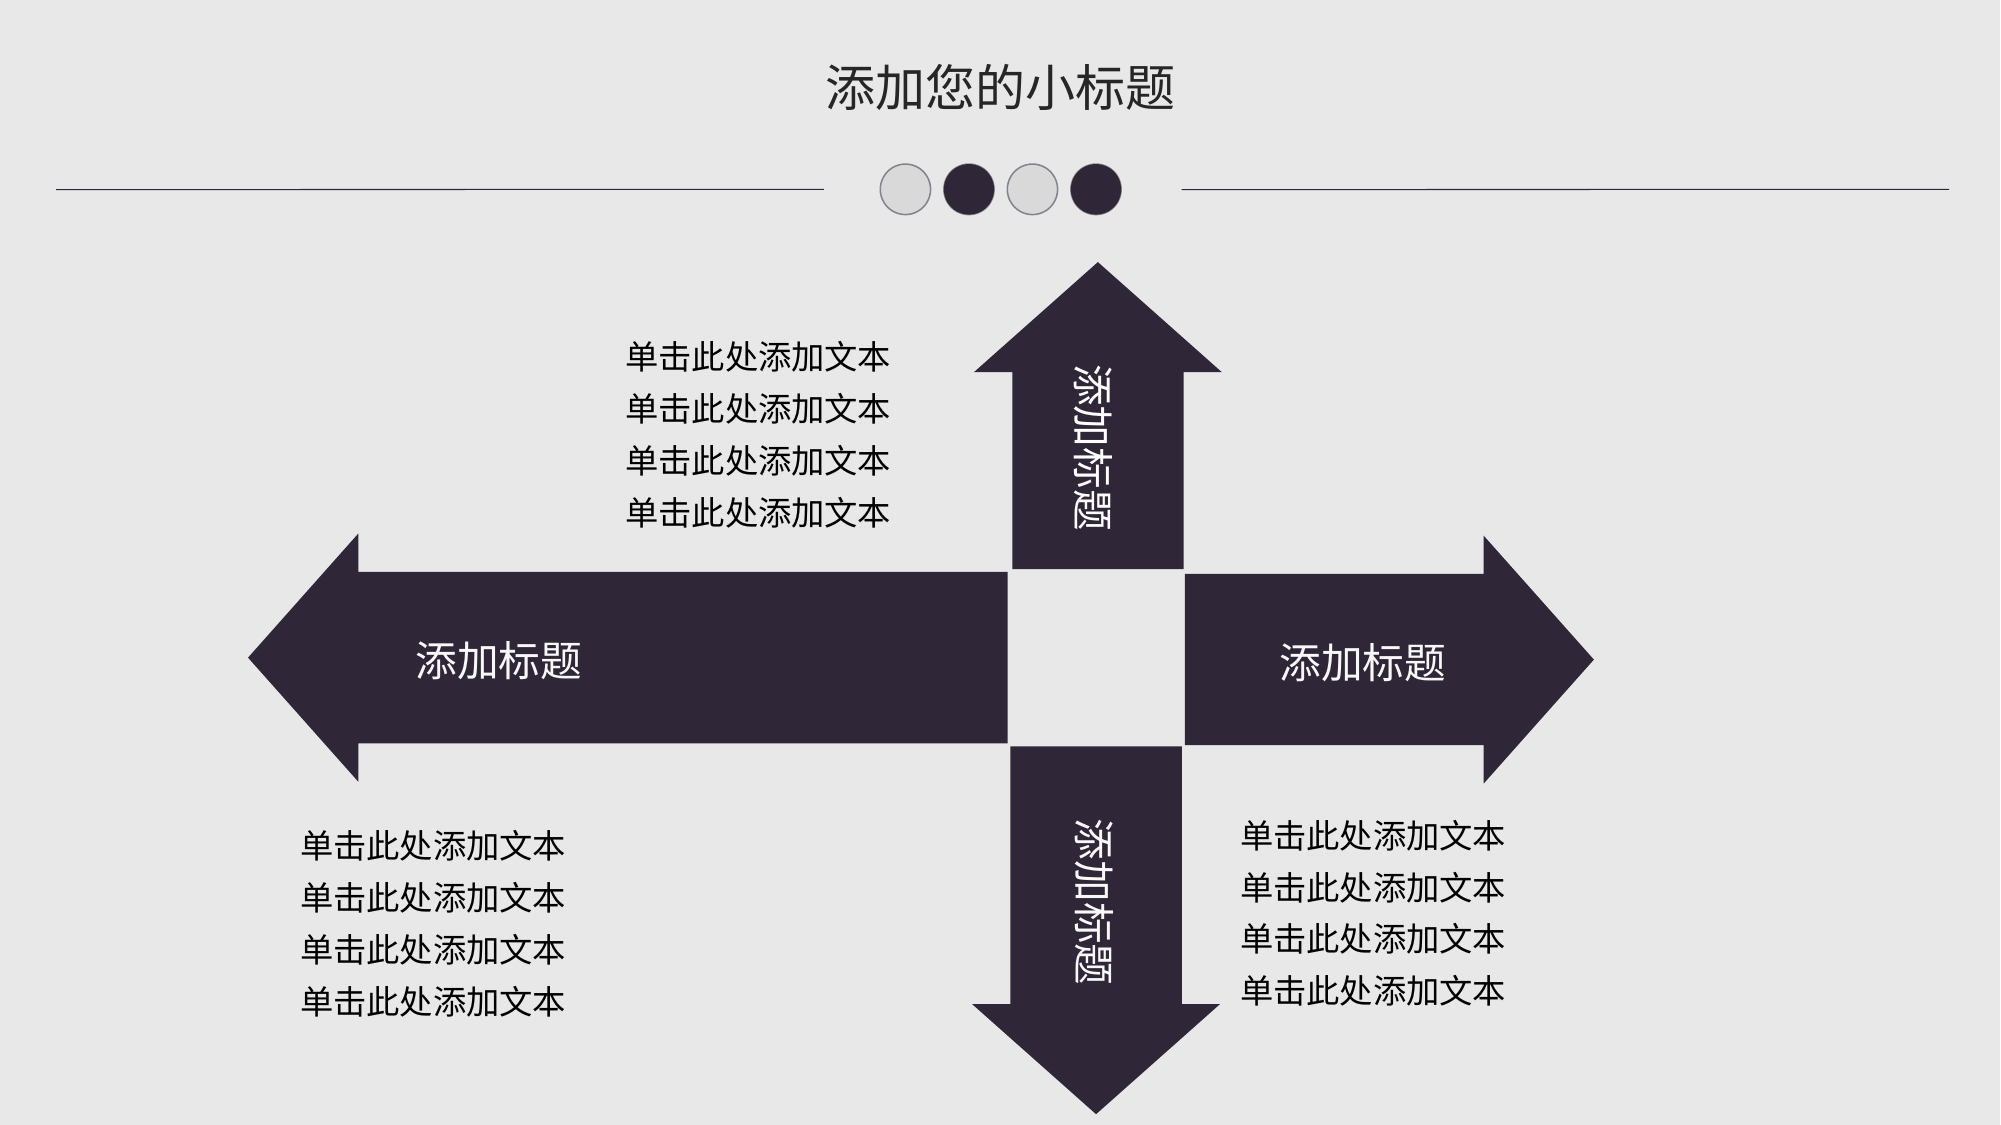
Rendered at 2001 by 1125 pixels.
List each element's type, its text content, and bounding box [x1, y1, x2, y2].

text_box 单击此处添加文本 单击此处添加文本 单击此处添加文本 单击此处添加文本 [605, 314, 974, 542]
text_box 添加您的小标题 [810, 49, 1190, 124]
text_box 单击此处添加文本 单击此处添加文本 单击此处添加文本 单击此处添加文本 [280, 803, 655, 1031]
text_box 添加标题 [1189, 626, 1537, 697]
text_box 添加标题 [1047, 350, 1139, 546]
text_box [248, 533, 1008, 782]
text_box [972, 746, 1220, 1115]
text_box [974, 262, 1222, 570]
text_box [1184, 535, 1594, 784]
text_box 添加标题 [354, 624, 644, 695]
text_box 添加标题 [1049, 772, 1141, 1033]
text_box 单击此处添加文本 单击此处添加文本 单击此处添加文本 单击此处添加文本 [1220, 792, 1612, 1021]
